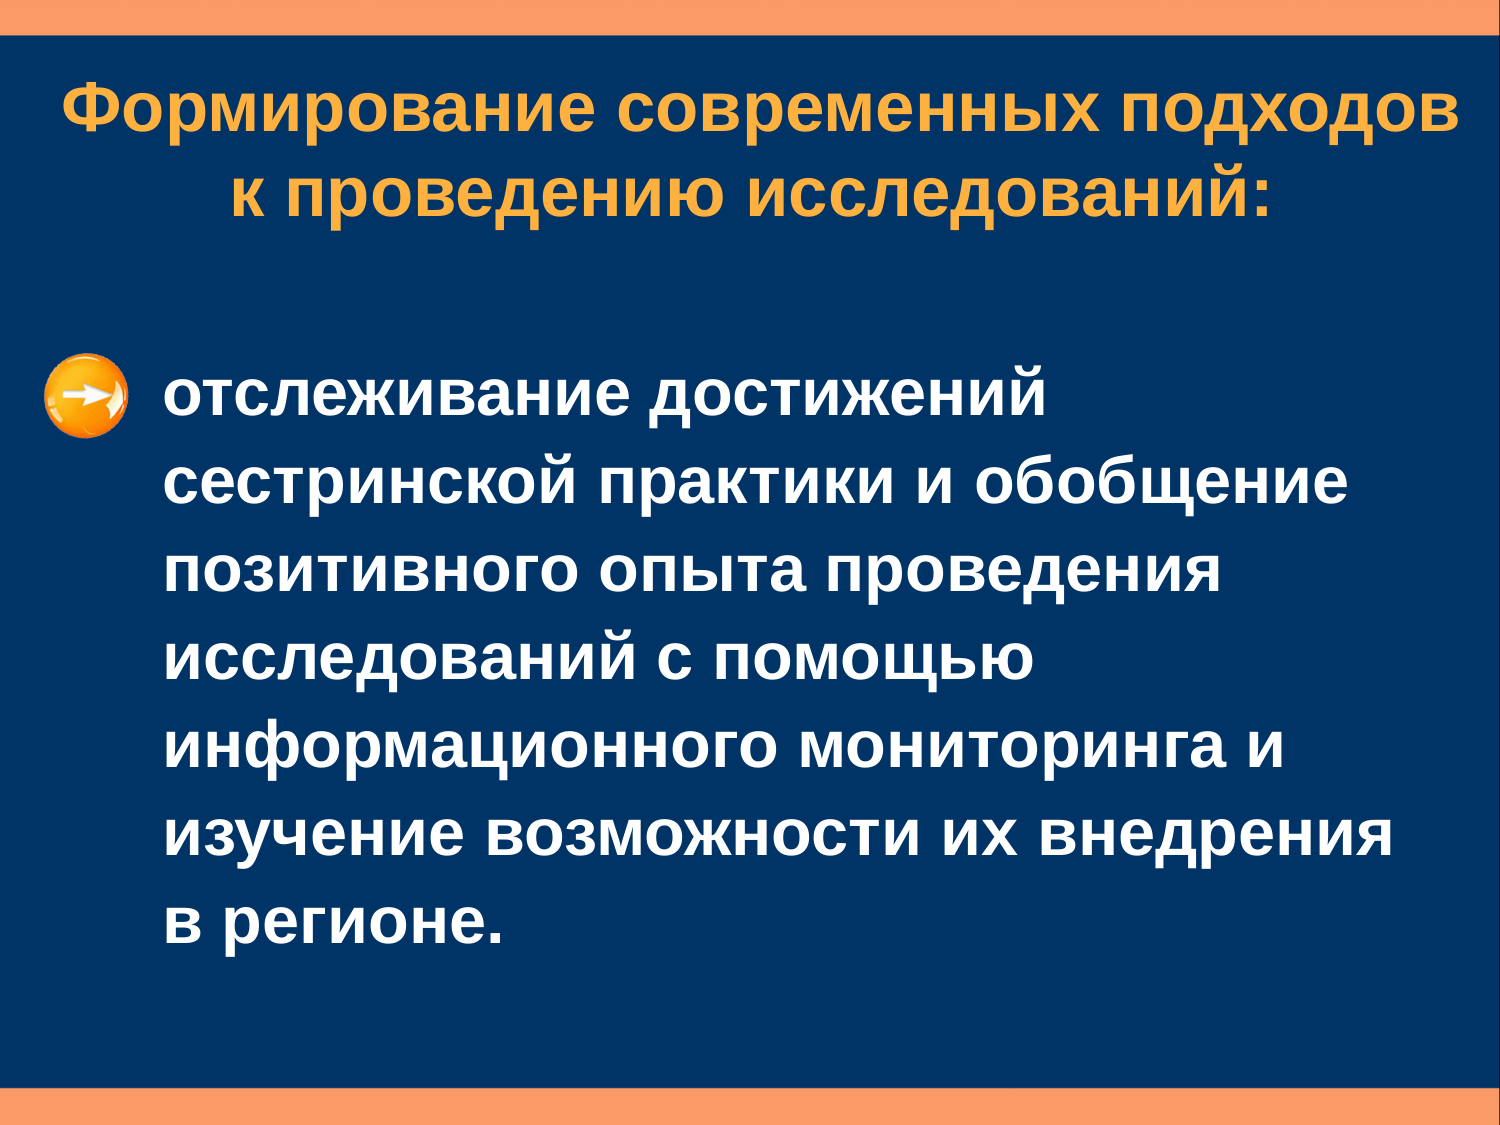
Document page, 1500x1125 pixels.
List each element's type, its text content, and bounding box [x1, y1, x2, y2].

text_box отслеживание достижений сестринской практики и обобщение позитивного опыта проведения исследований с помощью информационного мониторинга и изучение возможности их внедрения в регионе. [147, 333, 1447, 965]
picture [0, 0, 1500, 1125]
text_box Формирование современных подходов к проведению исследований: [41, 53, 1483, 238]
